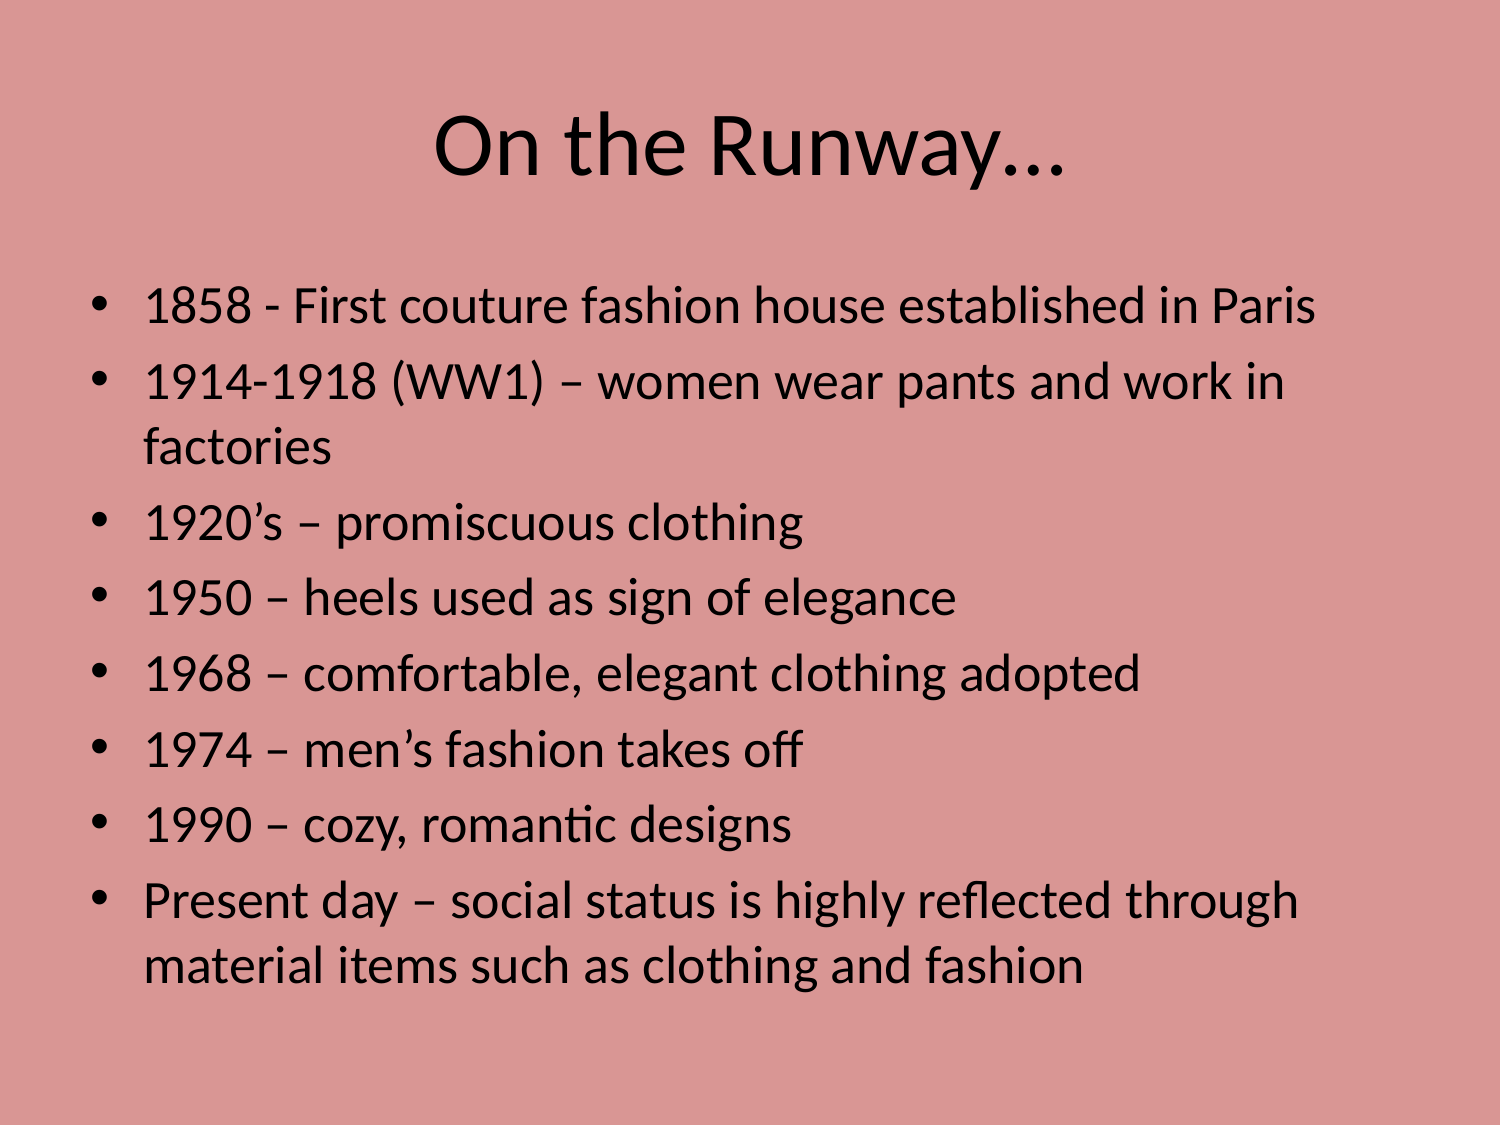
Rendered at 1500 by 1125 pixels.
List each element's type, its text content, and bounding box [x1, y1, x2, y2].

title On the Runway… [75, 45, 1425, 233]
list 1858 - First couture fashion house established in Paris 1914-1918 (WW1) – women wear pants and work in factories 1920’s – promiscuous clothing 1950 – heels used as sign of elegance 1968 – comfortable, elegant clothing adopted 1974 – men’s fashion takes off 1990 – cozy, romantic designs Present day – social status is highly reflected through material items such as clothing and fashion [75, 262, 1425, 1005]
